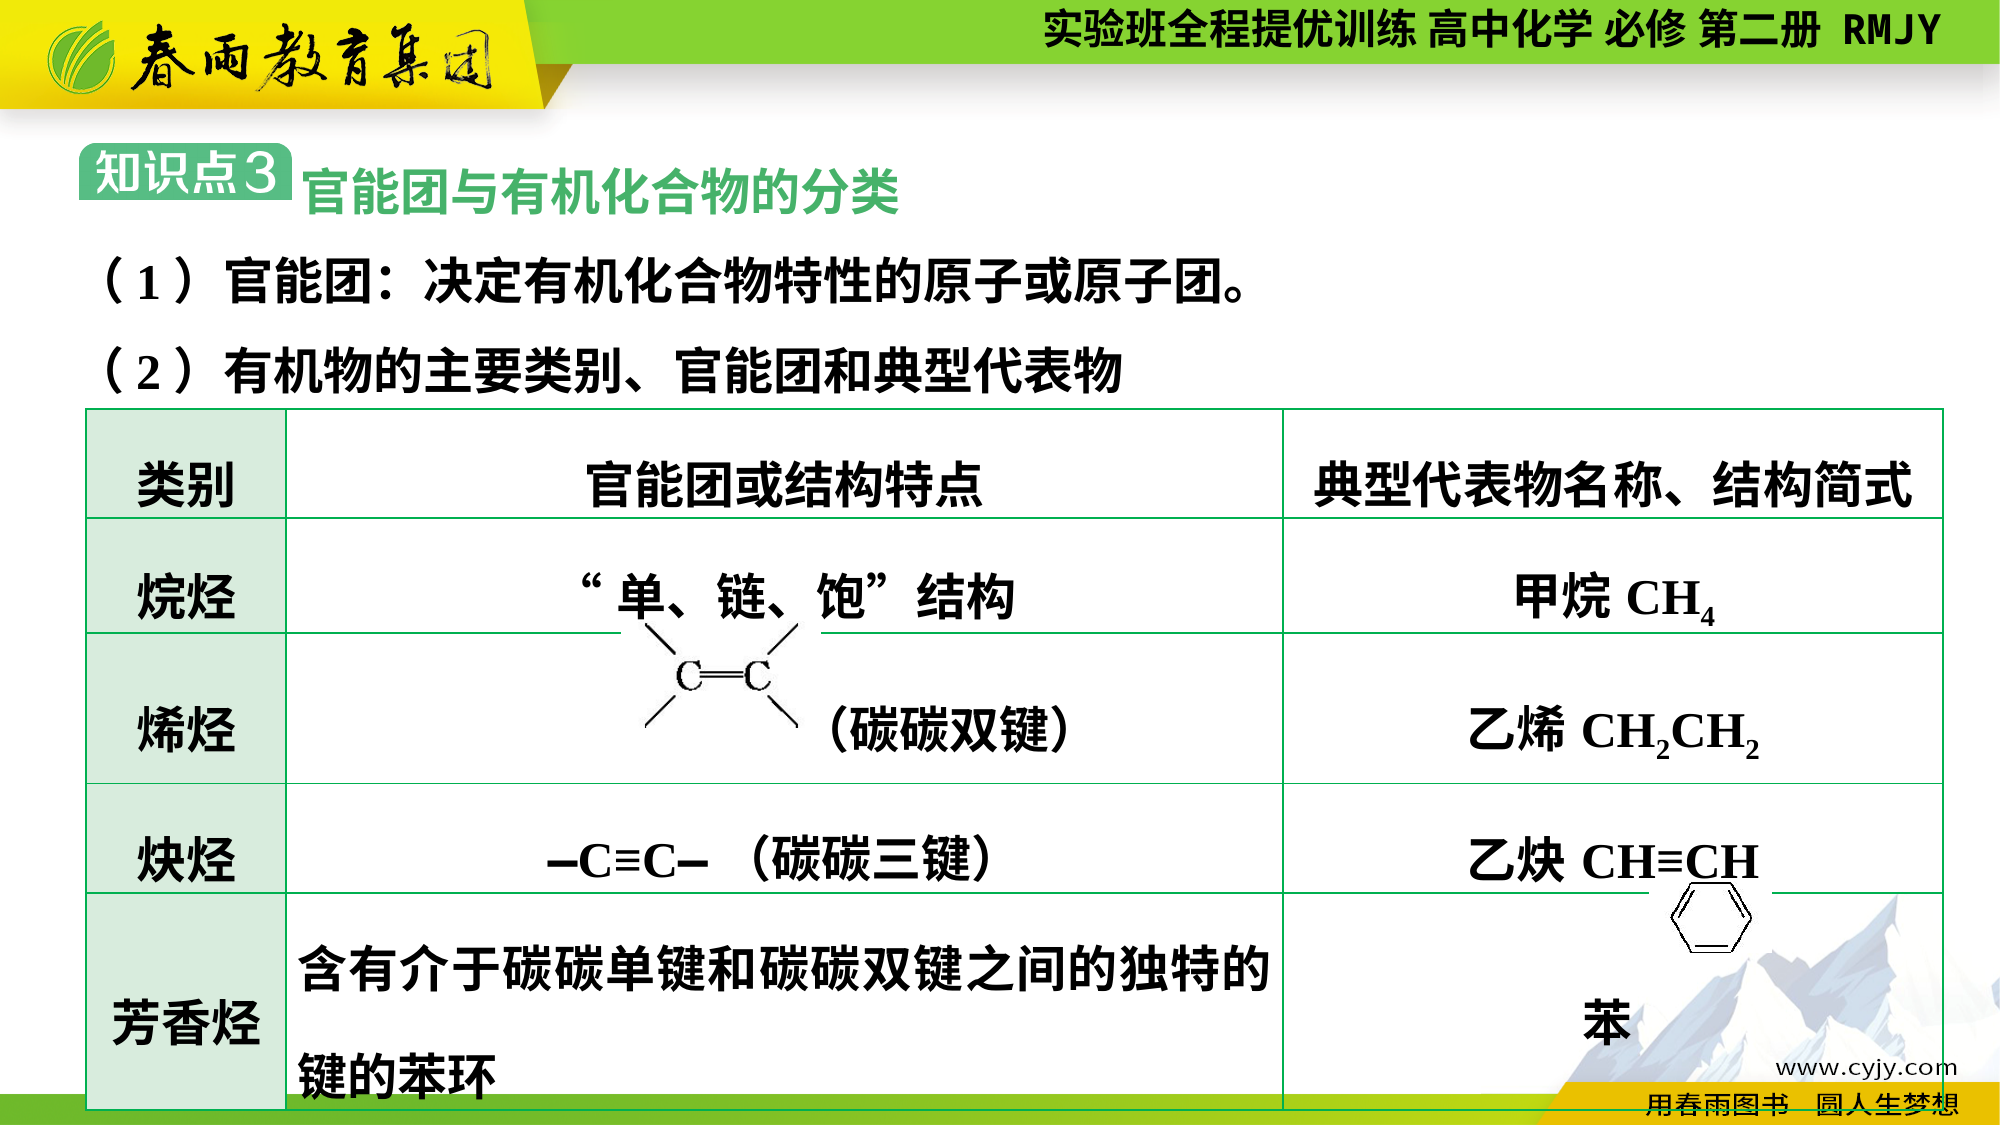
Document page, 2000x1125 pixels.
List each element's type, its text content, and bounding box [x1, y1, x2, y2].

picture [0, 0, 2000, 1125]
list 官能团与有机化合物的分类 （1）官能团：决定有机化合物特性的原子或原子团。 （2）有机物的主要类别、官能团和典型代表物 [59, 122, 1944, 399]
